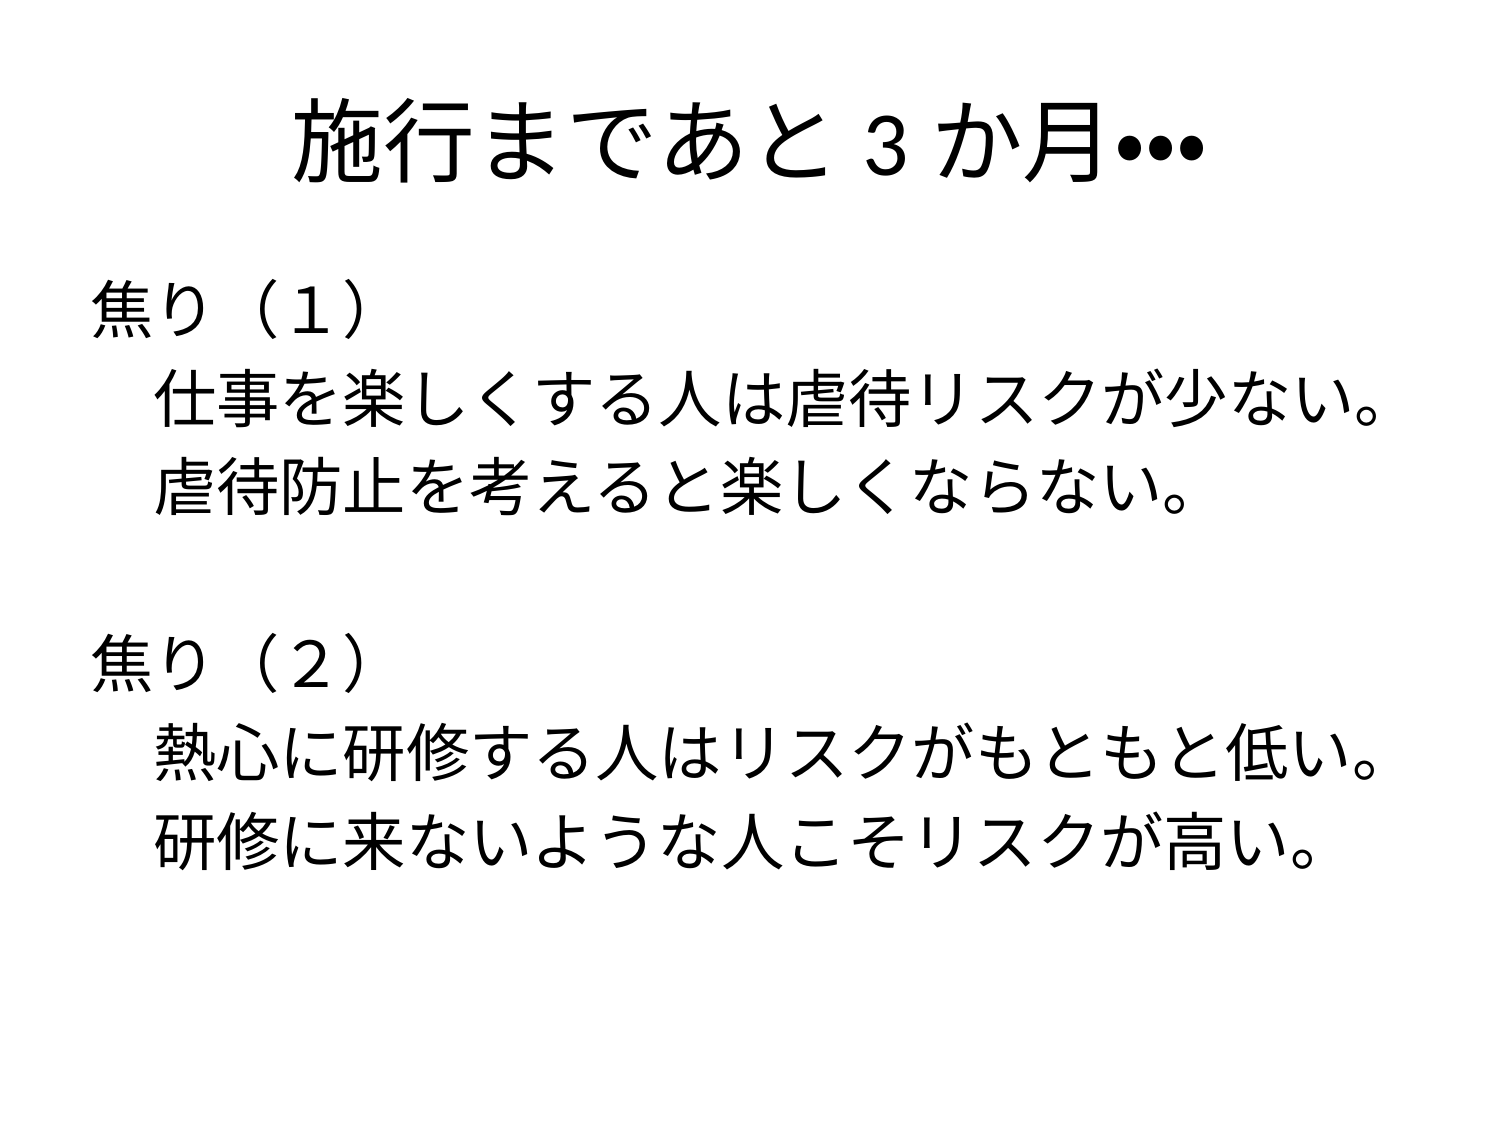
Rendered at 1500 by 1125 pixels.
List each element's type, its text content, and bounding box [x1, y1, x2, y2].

title 施行まであと3か月・・・ [75, 45, 1425, 233]
list 焦り（１） 仕事を楽しくする人は虐待リスクが少ない。 虐待防止を考えると楽しくならない。 焦り（２） 熱心に研修する人はリスクがもともと低い。 研修に来ないような人こそリスクが高い。 [75, 262, 1425, 1005]
